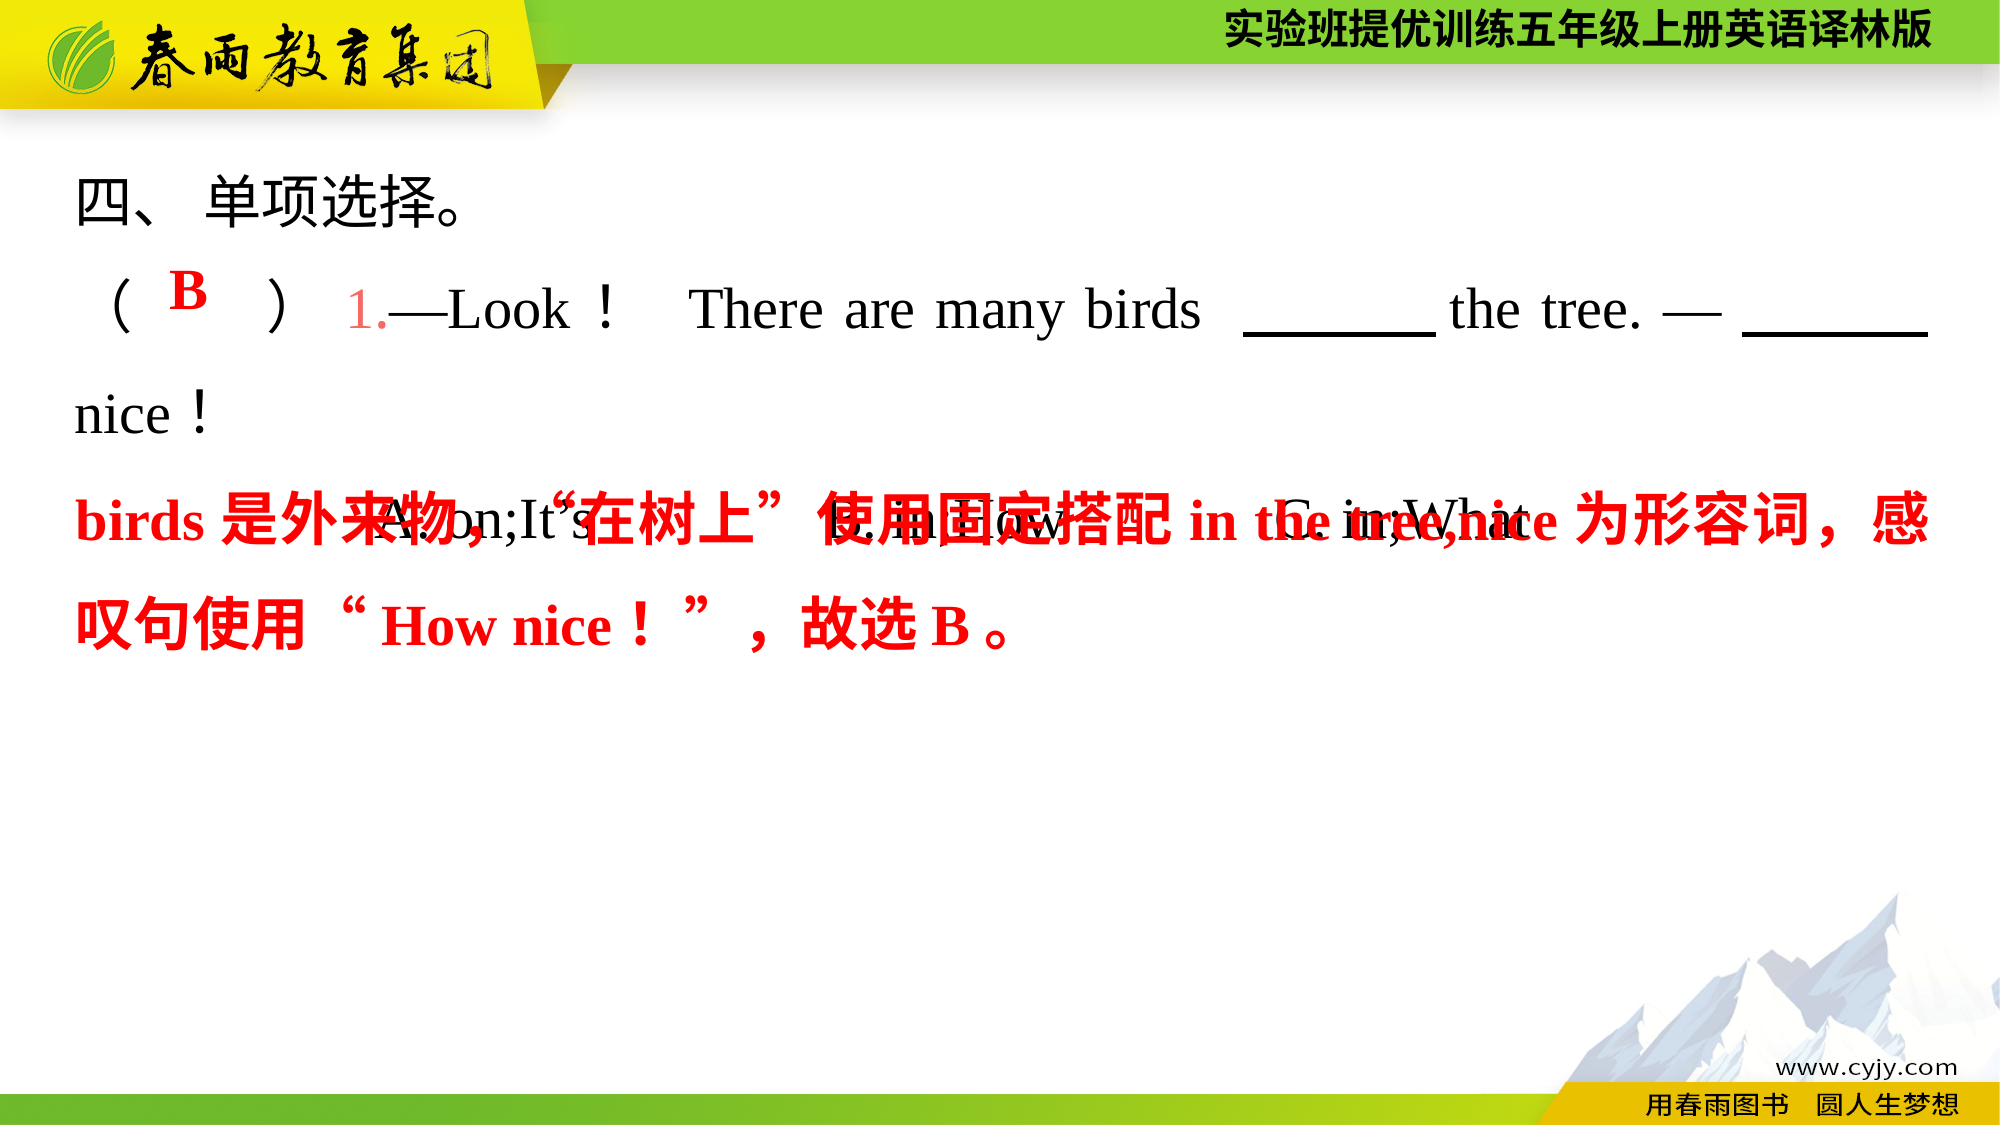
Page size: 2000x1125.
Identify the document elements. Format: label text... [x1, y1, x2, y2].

picture [0, 0, 2000, 1125]
list 四、 单项选择。 （ ）1.—Look！ There are many birds the tree. — nice！ A. on;It’s B. in;How C. in;What [59, 122, 1944, 456]
text_box B [154, 243, 224, 329]
text_box birds是外来物，“在树上”使用固定搭配in the tree,nice为形容词，感叹句使用“How nice！”，故选B。 [60, 440, 1945, 665]
